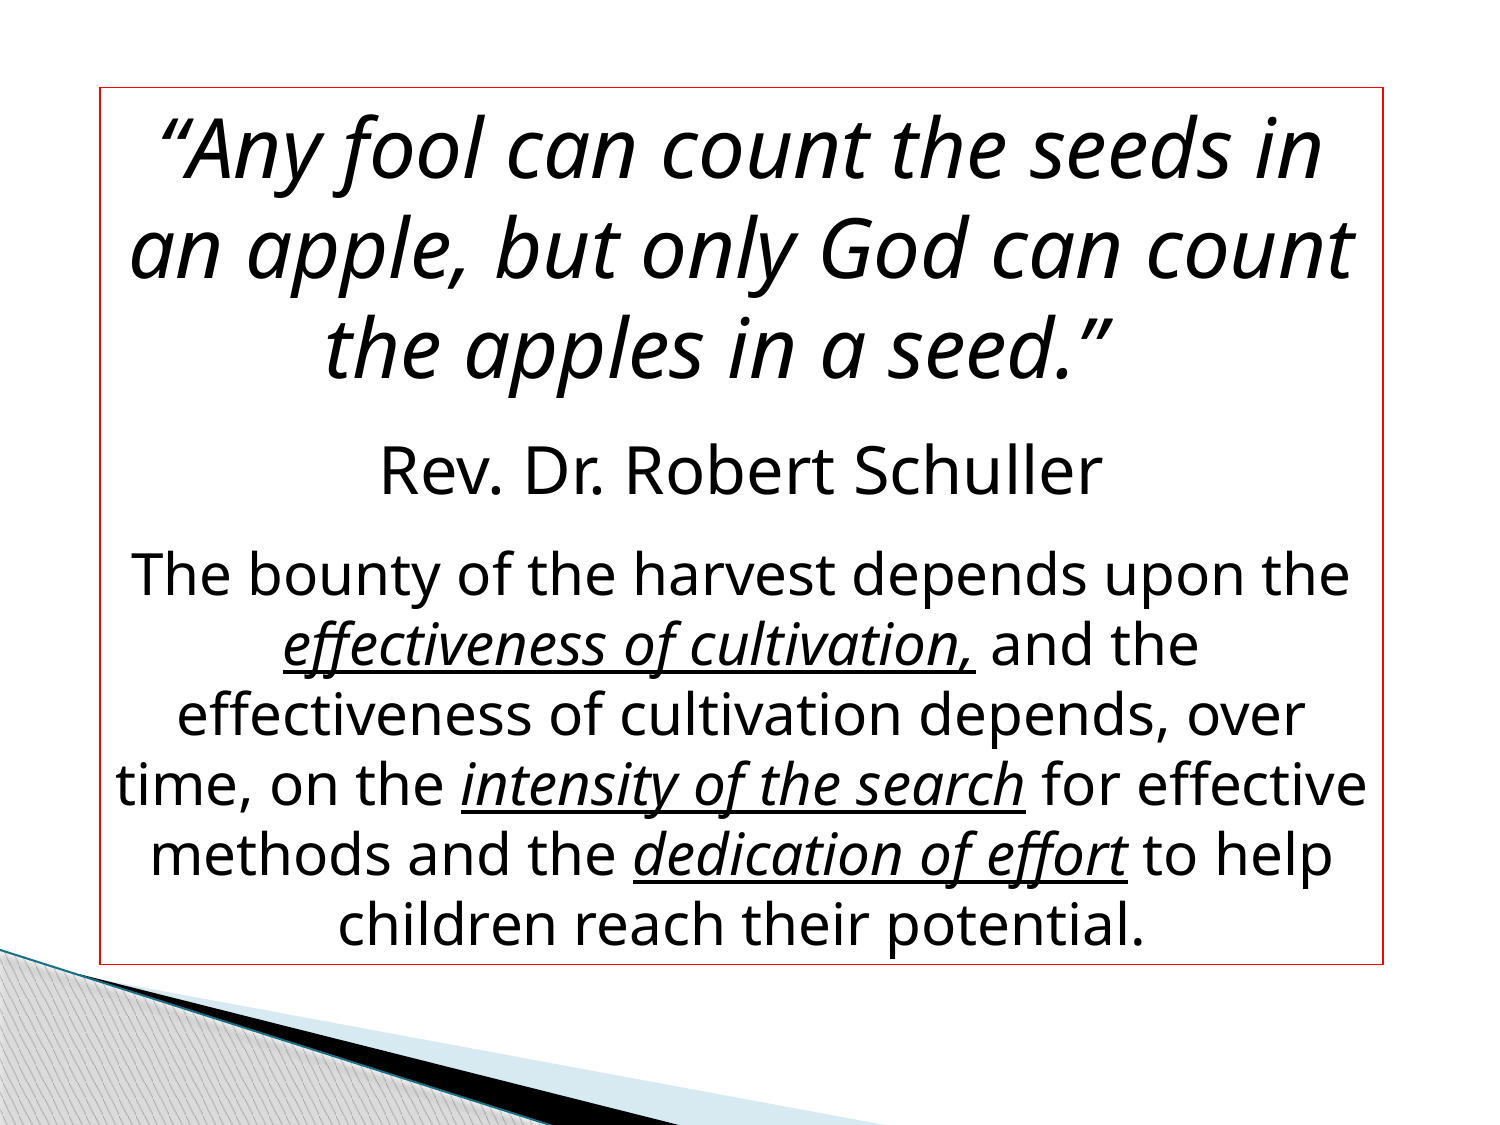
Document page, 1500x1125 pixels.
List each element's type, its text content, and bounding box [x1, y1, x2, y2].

text_box “Any fool can count the seeds in an apple, but only God can count the apples in a seed.” Rev. Dr. Robert Schuller The bounty of the harvest depends upon the effectiveness of cultivation, and the effectiveness of cultivation depends, over time, on the intensity of the search for effective methods and the dedication of effort to help children reach their potential. [99, 87, 1384, 965]
